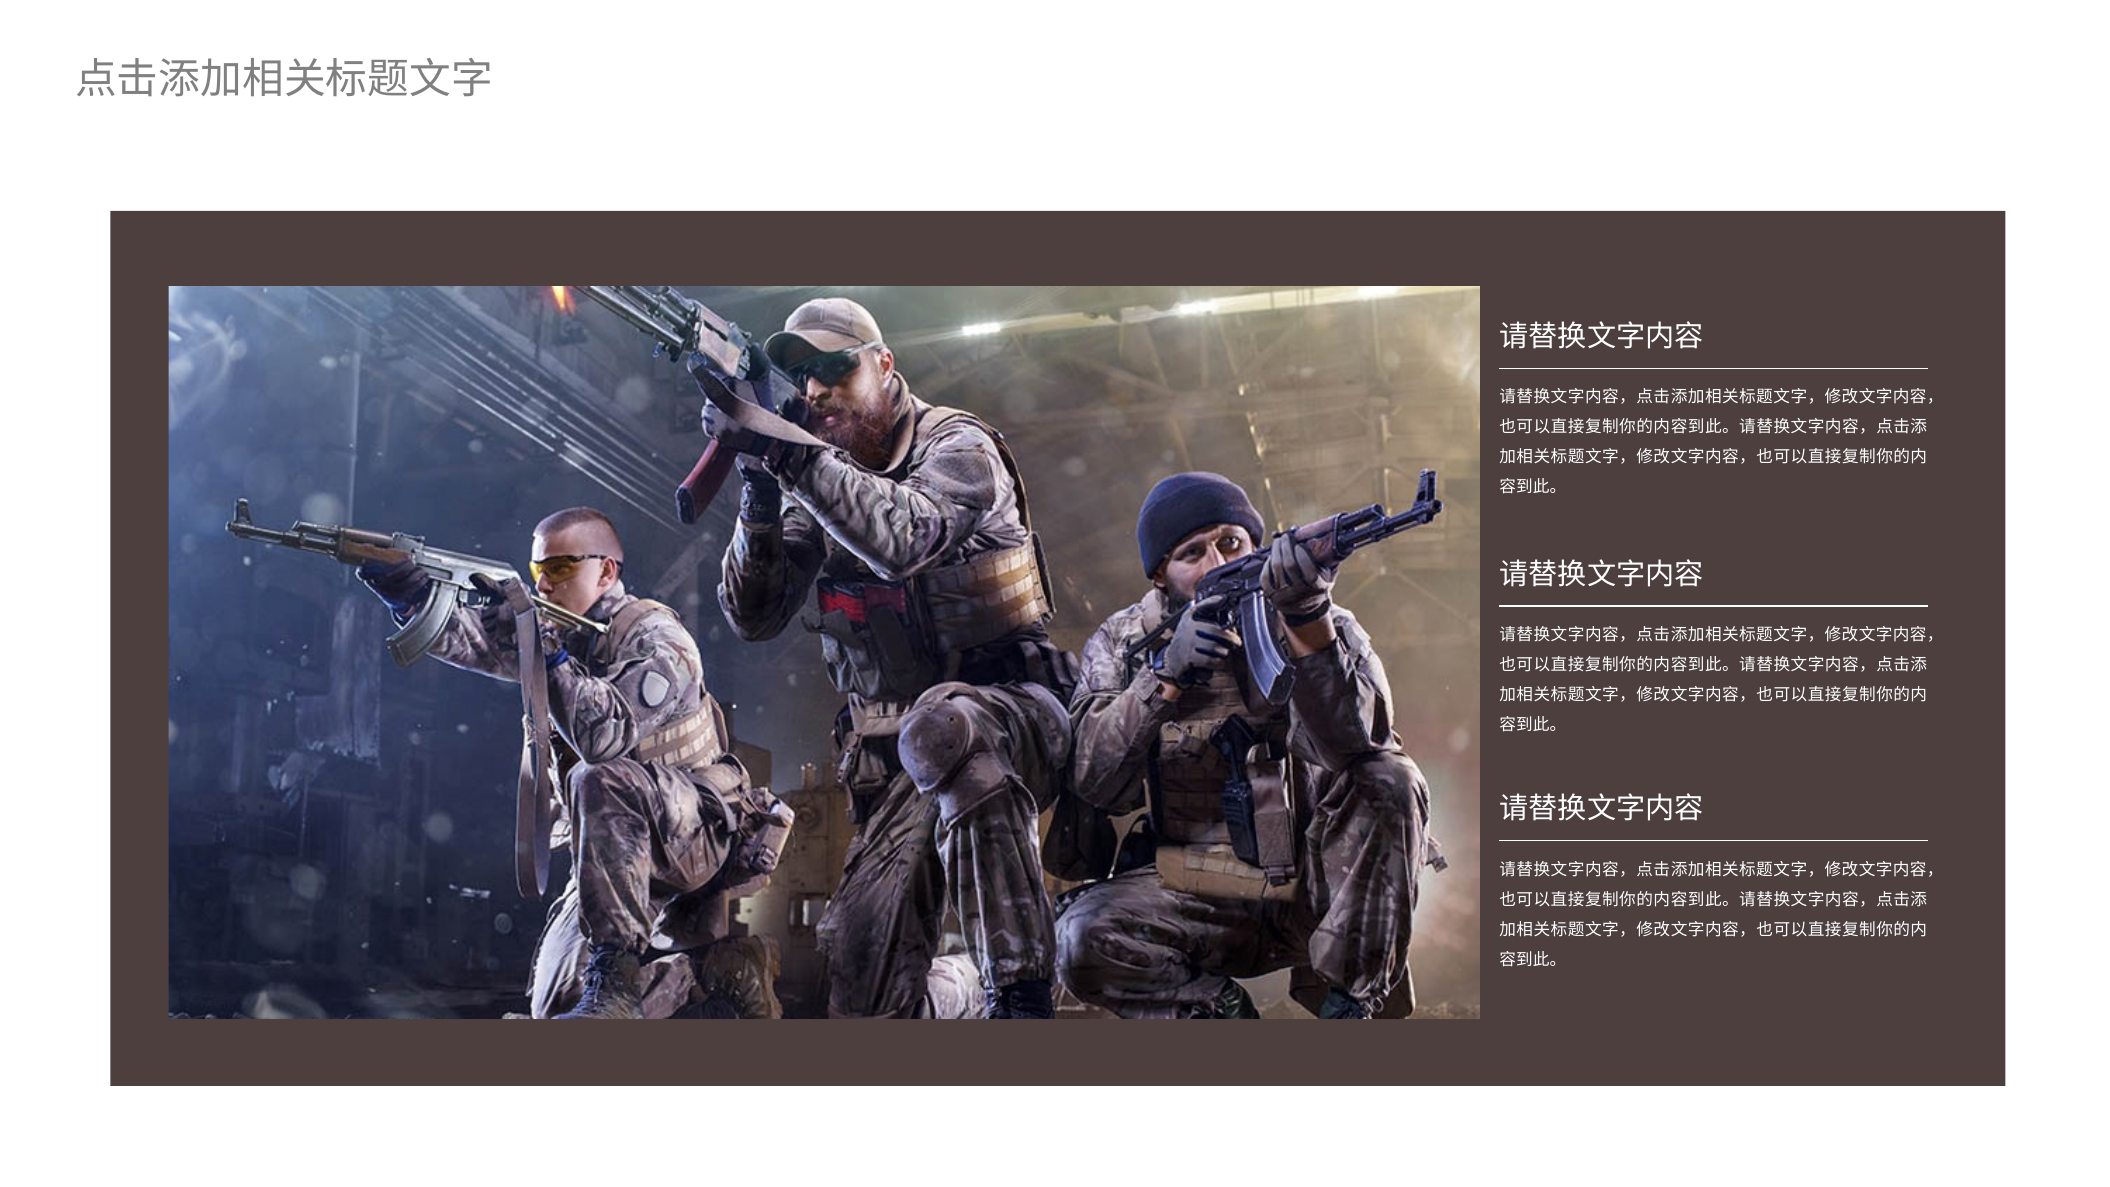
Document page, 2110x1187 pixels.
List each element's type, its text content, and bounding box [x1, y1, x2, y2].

text_box [109, 210, 2006, 1087]
text_box [168, 285, 1481, 1019]
text_box 请替换文字内容 [1483, 781, 1842, 840]
text_box 请替换文字内容 [1483, 309, 1842, 368]
text_box 请替换文字内容，点击添加相关标题文字，修改文字内容，也可以直接复制你的内容到此。请替换文字内容，点击添加相关标题文字，修改文字内容，也可以直接复制你的内容到此。 [1483, 368, 1944, 527]
text_box 请替换文字内容，点击添加相关标题文字，修改文字内容，也可以直接复制你的内容到此。请替换文字内容，点击添加相关标题文字，修改文字内容，也可以直接复制你的内容到此。 [1483, 605, 1944, 764]
text_box 请替换文字内容 [1483, 547, 1842, 605]
text_box 点击添加相关标题文字 [59, 44, 563, 107]
text_box 请替换文字内容，点击添加相关标题文字，修改文字内容，也可以直接复制你的内容到此。请替换文字内容，点击添加相关标题文字，修改文字内容，也可以直接复制你的内容到此。 [1483, 840, 1944, 999]
